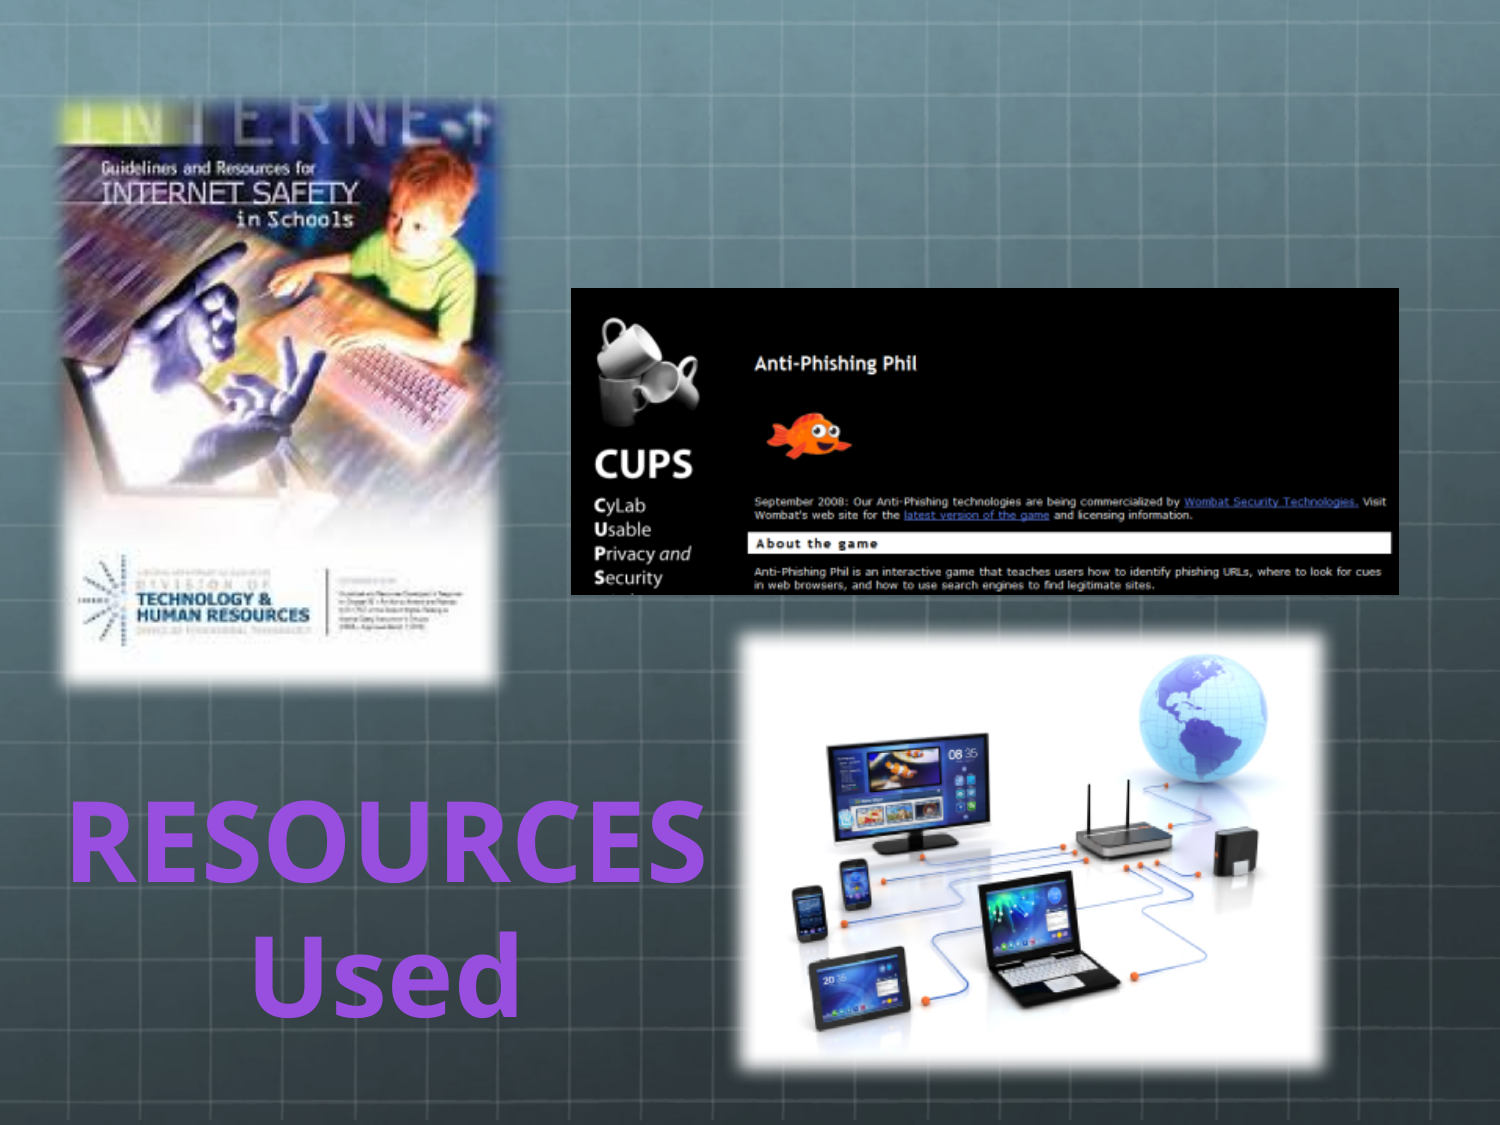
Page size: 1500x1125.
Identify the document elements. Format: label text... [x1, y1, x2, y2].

picture [0, 0, 1500, 1125]
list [44, 85, 516, 704]
text_box RESOURCES Used [48, 762, 691, 1048]
